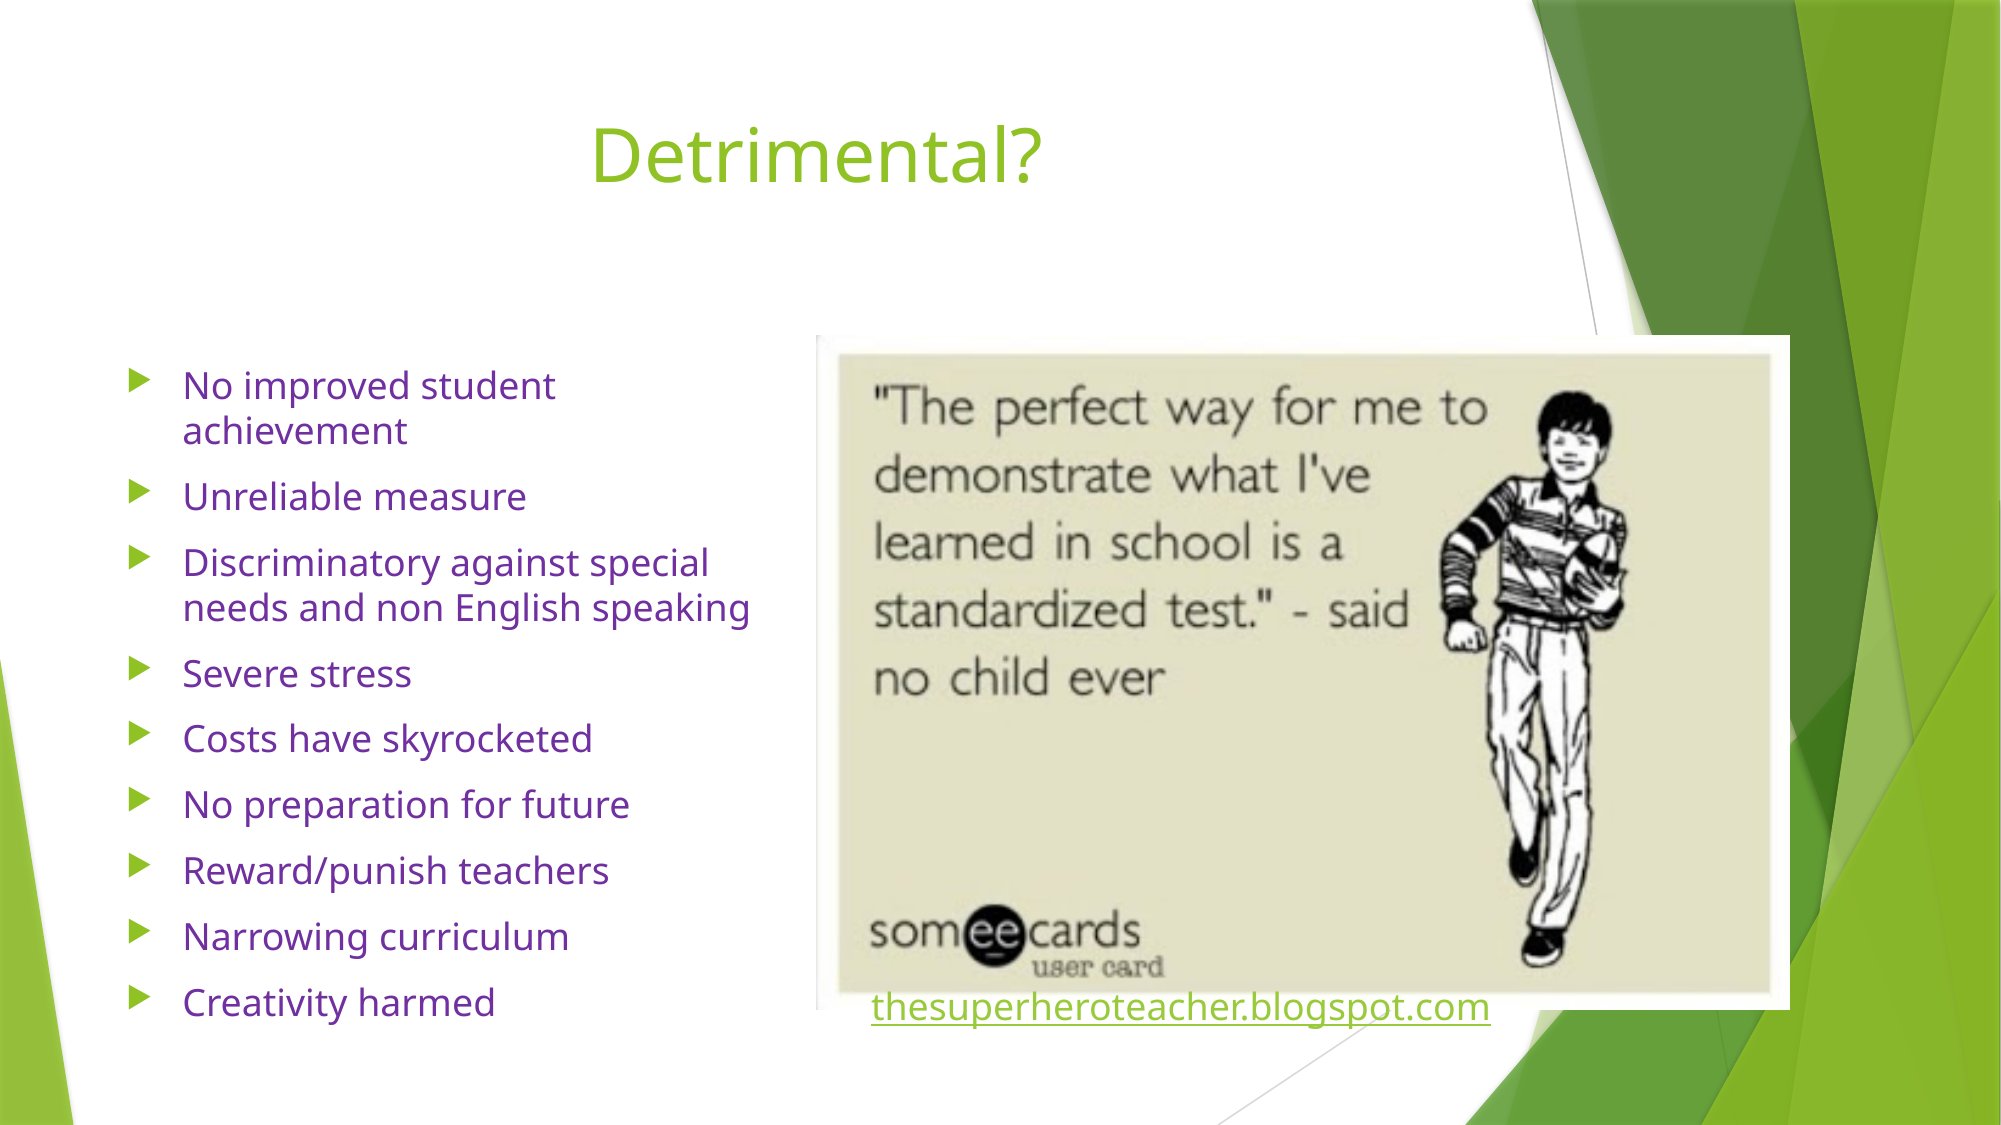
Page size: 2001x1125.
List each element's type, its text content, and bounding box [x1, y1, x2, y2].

title Detrimental? [111, 99, 1522, 317]
list No improved student achievement Unreliable measure Discriminatory against special needs and non English speaking Severe stress Costs have skyrocketed No preparation for future Reward/punish teachers Narrowing curriculum Creativity harmed [111, 354, 798, 992]
text_box thesuperheroteacher.blogspot.com [856, 1019, 1507, 1087]
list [815, 335, 1791, 1011]
